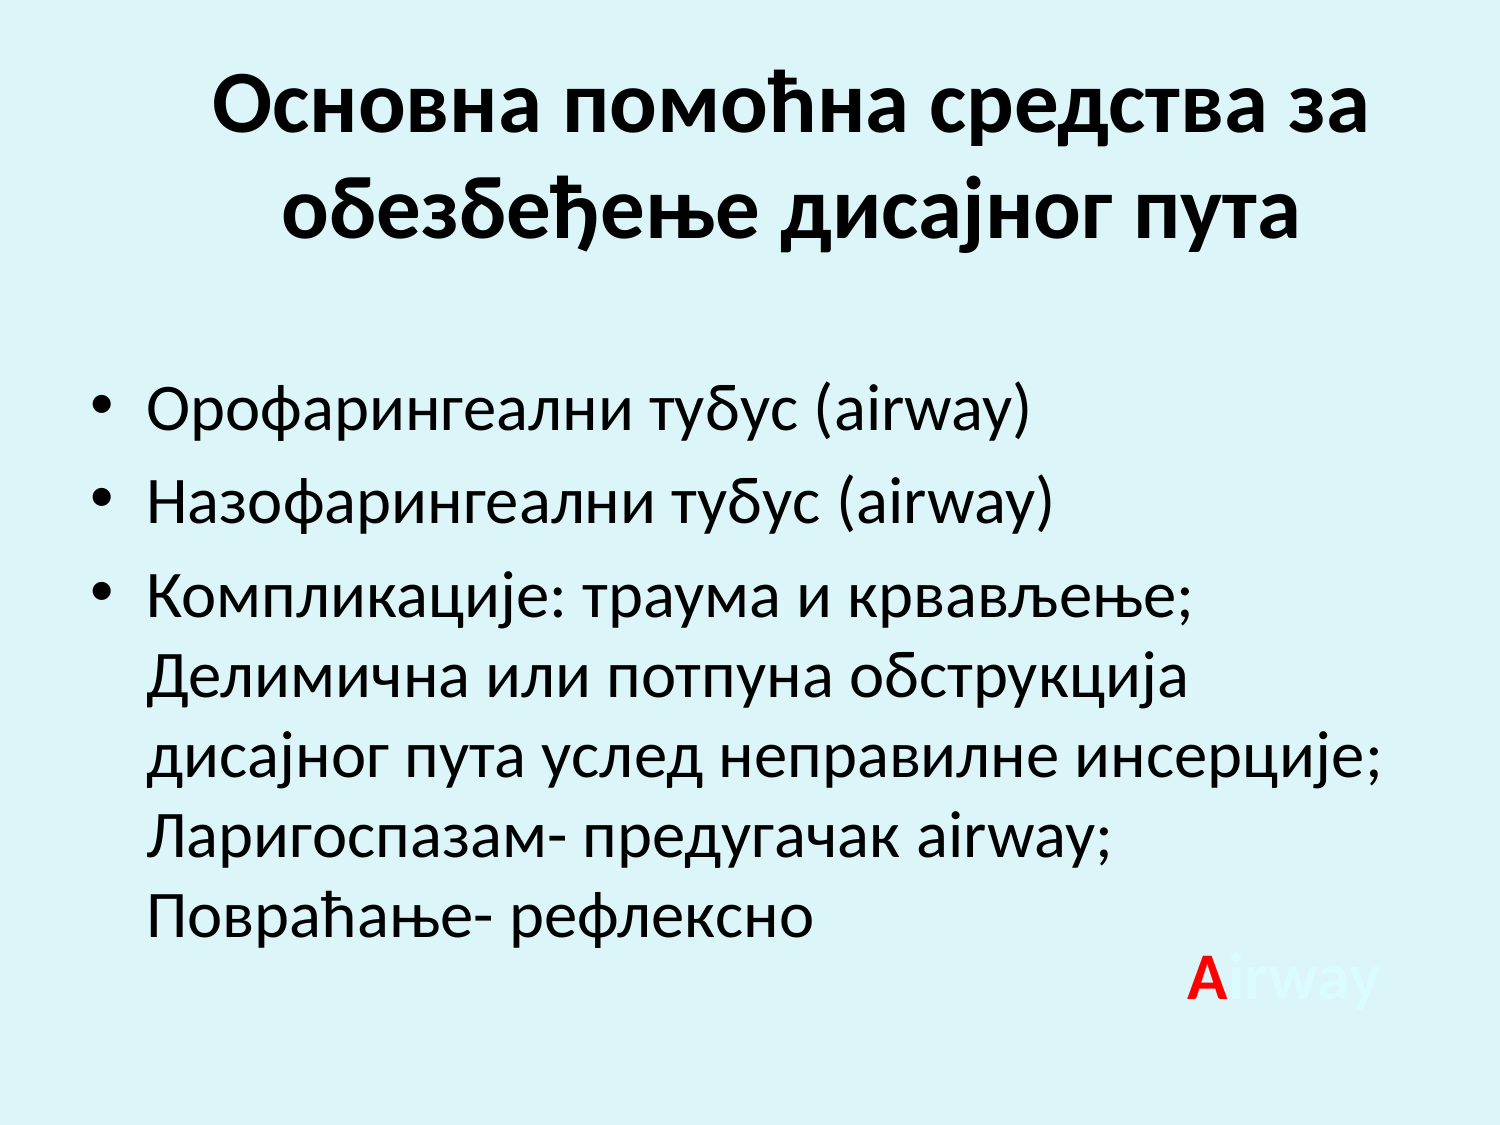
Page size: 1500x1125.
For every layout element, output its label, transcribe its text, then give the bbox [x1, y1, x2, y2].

list Орофарингеални тубус (airway) Назофарингеални тубус (airway) Компликације: траума и крвављење; Делимична или потпуна обструкција дисајног пута услед неправилне инсерције; Ларигоспазам- предугачак airway; Повраћање- рефлексно [75, 262, 1425, 1005]
text_box Airway [1172, 925, 1396, 1066]
title Основна помоћна средства за обезбеђење дисајног пута [117, 35, 1468, 265]
